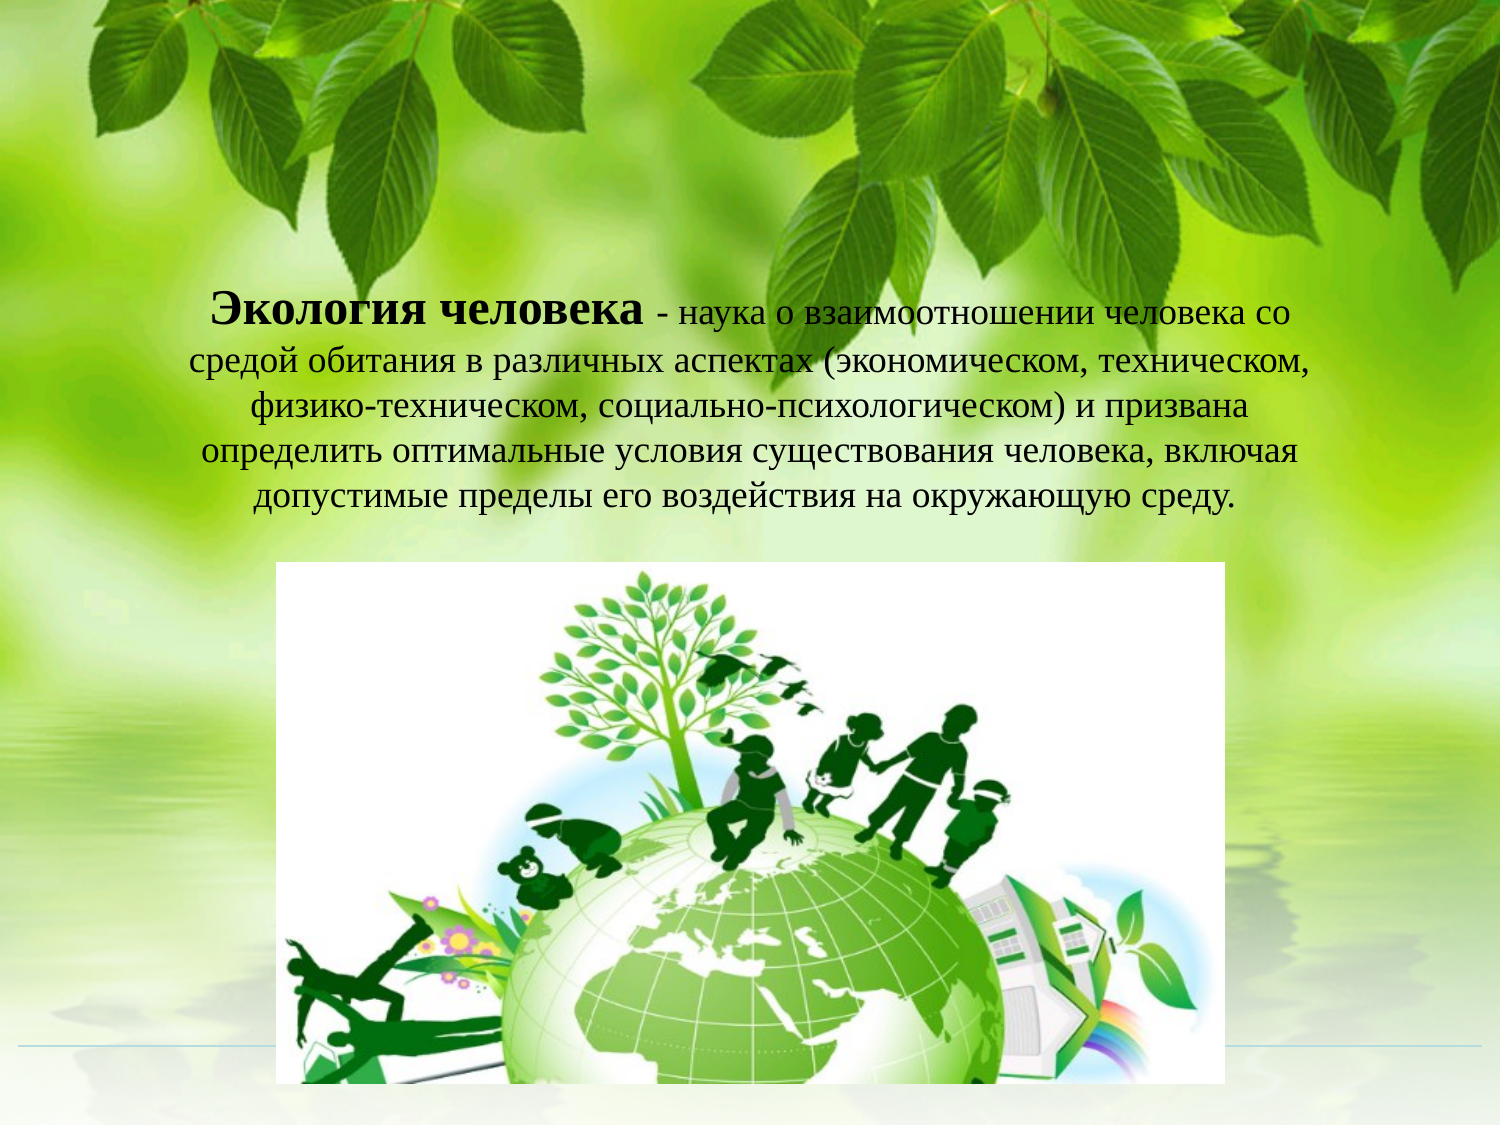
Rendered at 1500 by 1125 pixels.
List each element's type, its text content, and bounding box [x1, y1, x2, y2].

picture [0, 0, 1500, 1125]
text_box Экология человека - наука о взаимоотношении человека со средой обитания в различных аспектах (экономическом, техническом, физико-техническом, социально-психологическом) и призвана определить оптимальные условия существования человека, включая допустимые пределы его воздействия на окружающую среду. [141, 267, 1359, 522]
